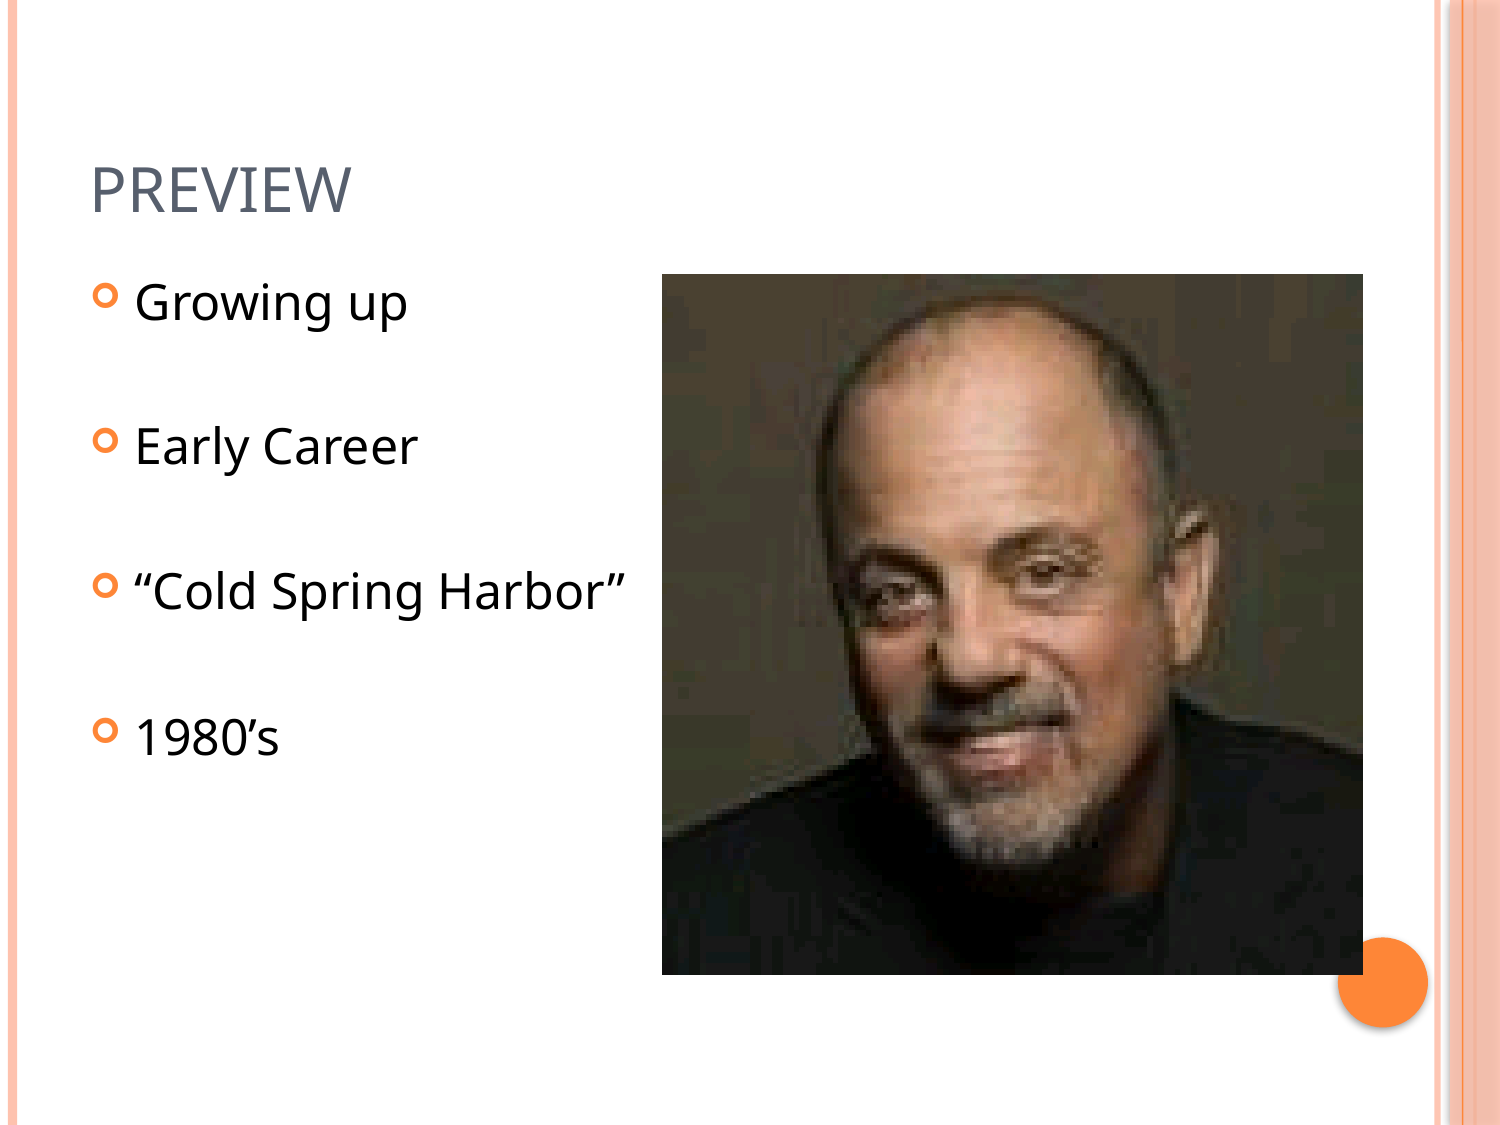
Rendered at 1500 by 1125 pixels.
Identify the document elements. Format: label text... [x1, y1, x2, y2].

picture [661, 274, 1363, 976]
title Preview [75, 45, 1300, 233]
list Growing up Early Career “Cold Spring Harbor” 1980’s [75, 262, 1300, 1062]
